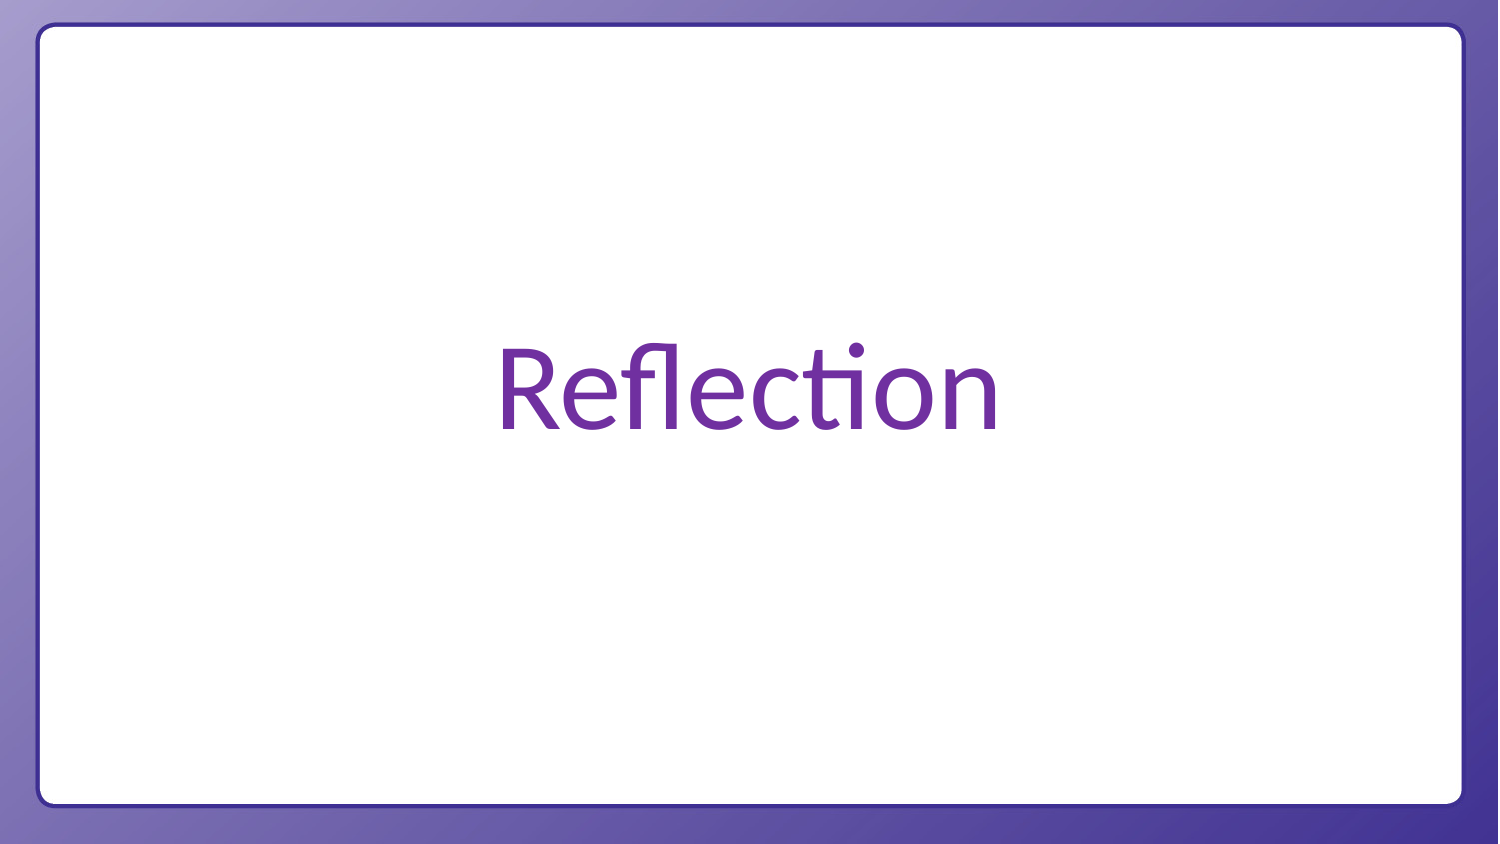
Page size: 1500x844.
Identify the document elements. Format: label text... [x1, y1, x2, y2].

text_box Reflection [38, 297, 1460, 462]
picture [0, 0, 1498, 844]
